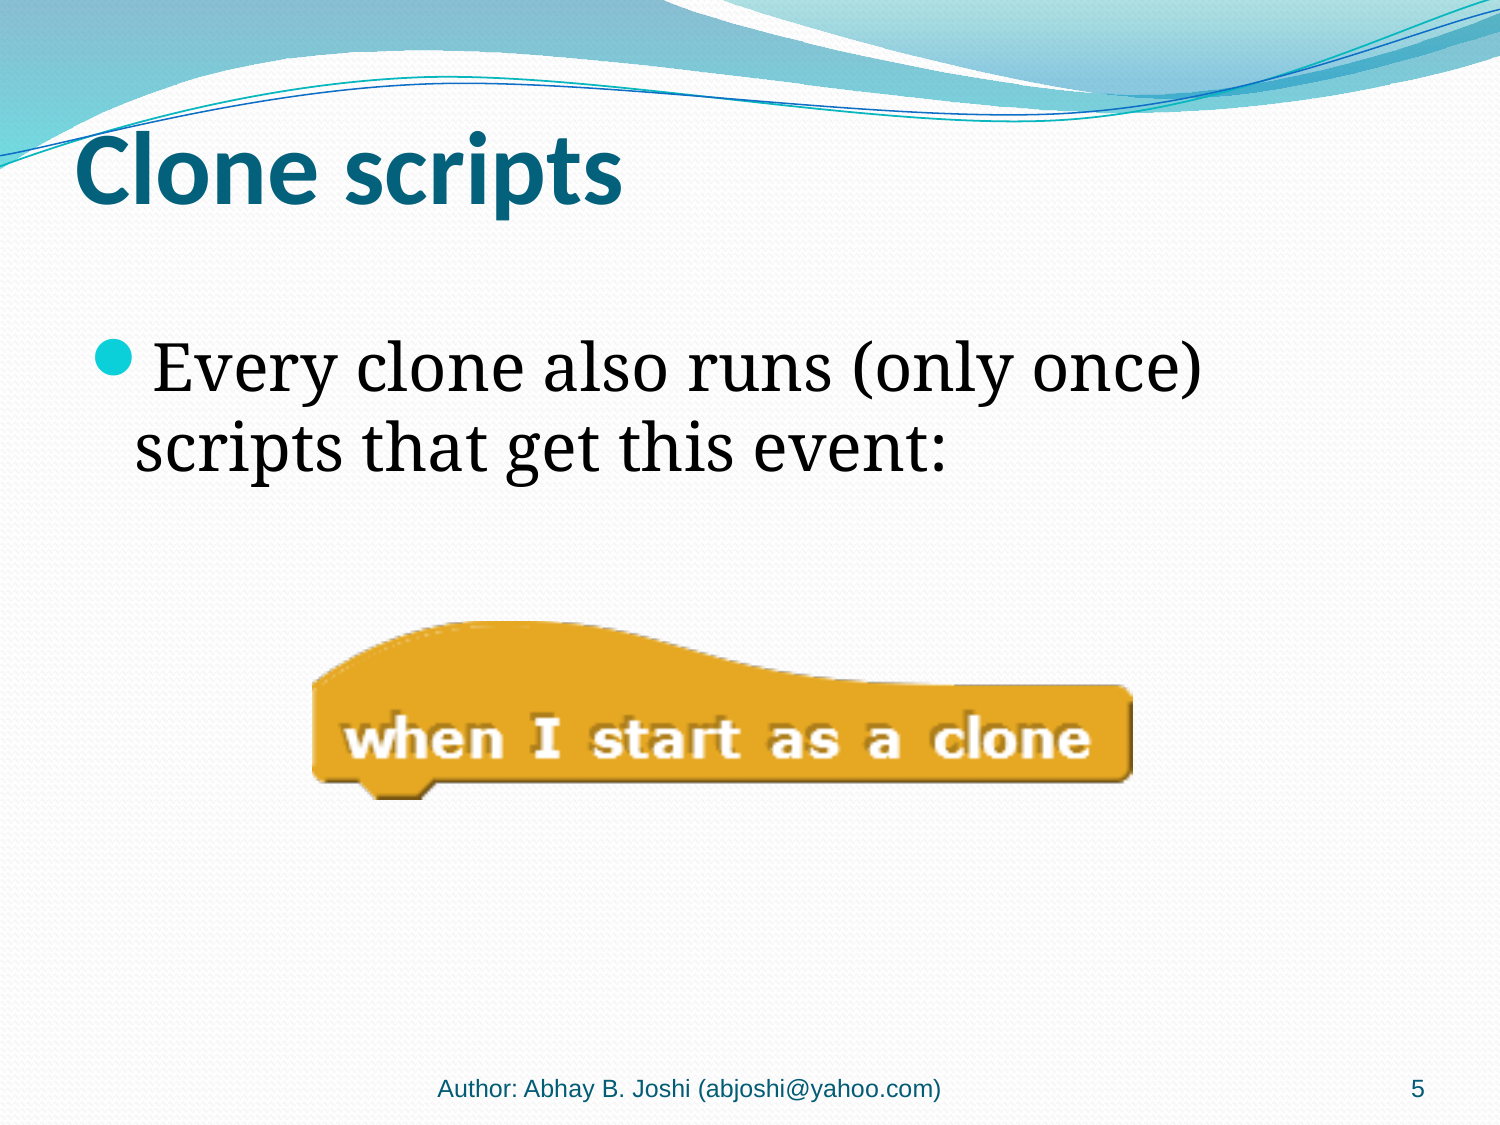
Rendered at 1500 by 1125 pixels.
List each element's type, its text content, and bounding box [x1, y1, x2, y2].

title Clone scripts [75, 37, 1425, 225]
picture [312, 621, 1134, 801]
slide_number 5 [1299, 1042, 1425, 1103]
list Every clone also runs (only once) scripts that get this event: [75, 317, 1425, 1038]
footer Author: Abhay B. Joshi (abjoshi@yahoo.com) [437, 1042, 988, 1103]
